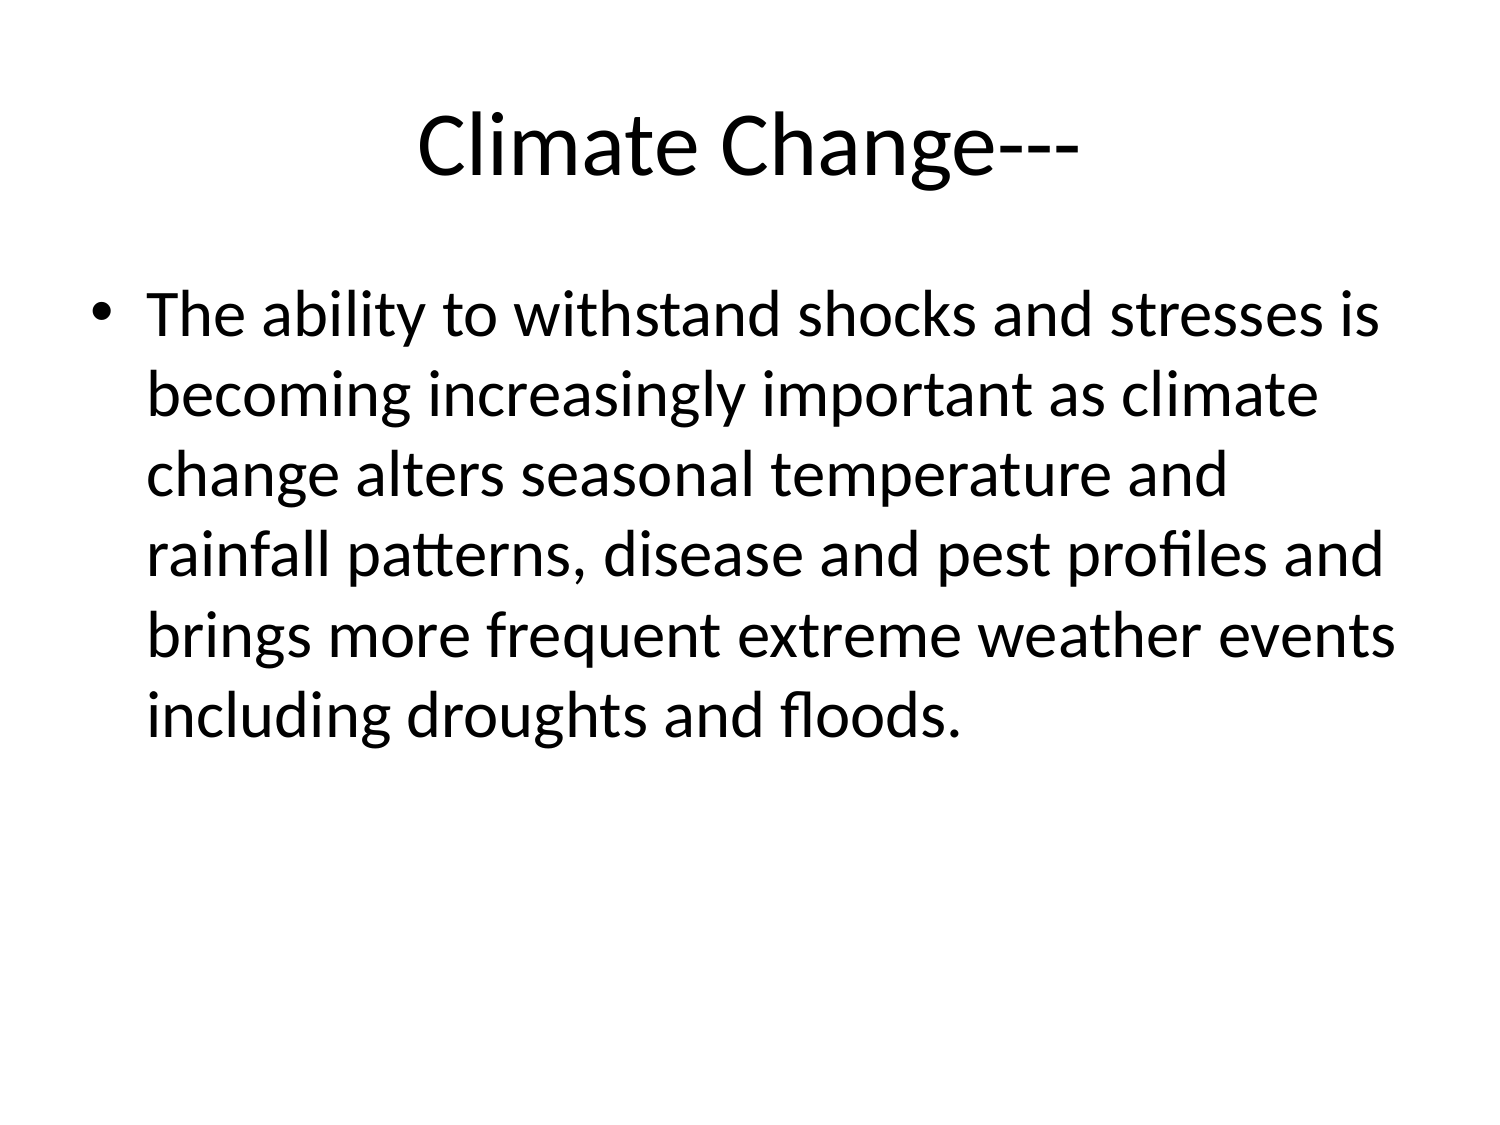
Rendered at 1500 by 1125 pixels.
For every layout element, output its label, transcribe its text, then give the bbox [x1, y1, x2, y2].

list The ability to withstand shocks and stresses is becoming increasingly important as climate change alters seasonal temperature and rainfall patterns, disease and pest profiles and brings more frequent extreme weather events including droughts and floods. [75, 262, 1425, 1005]
title Climate Change--- [75, 45, 1425, 233]
